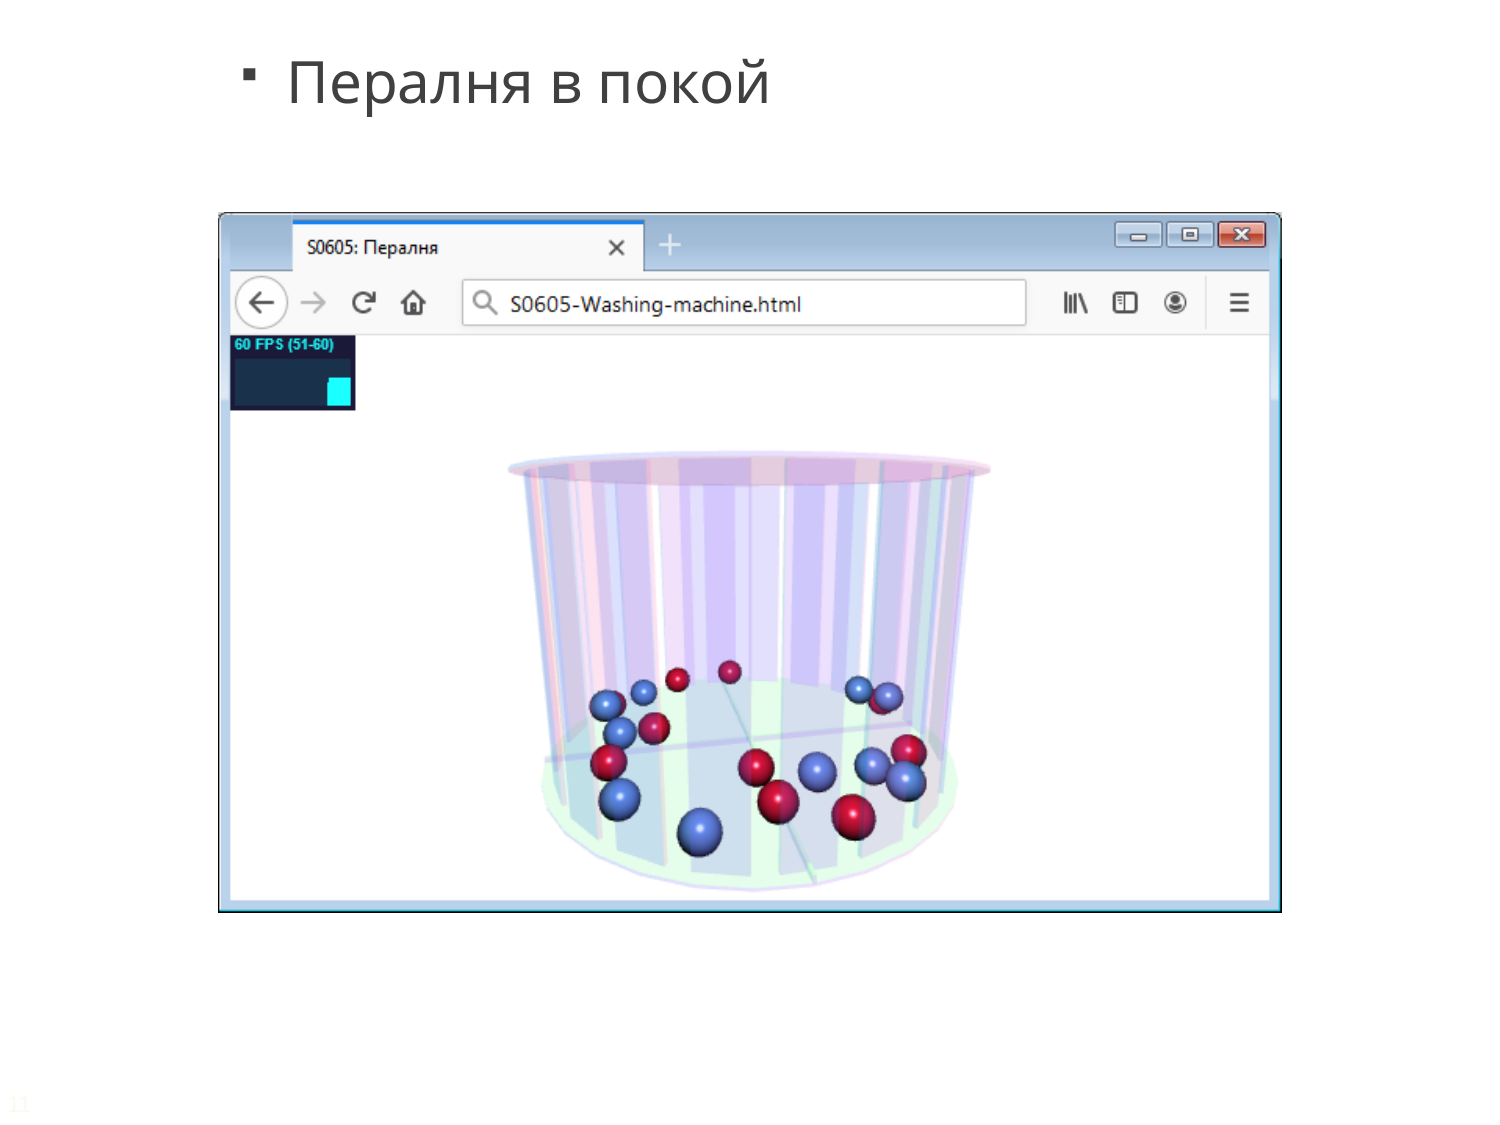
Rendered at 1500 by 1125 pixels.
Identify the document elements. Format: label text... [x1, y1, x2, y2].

picture [218, 212, 1282, 913]
list Пералня в покой [150, 37, 1488, 1113]
